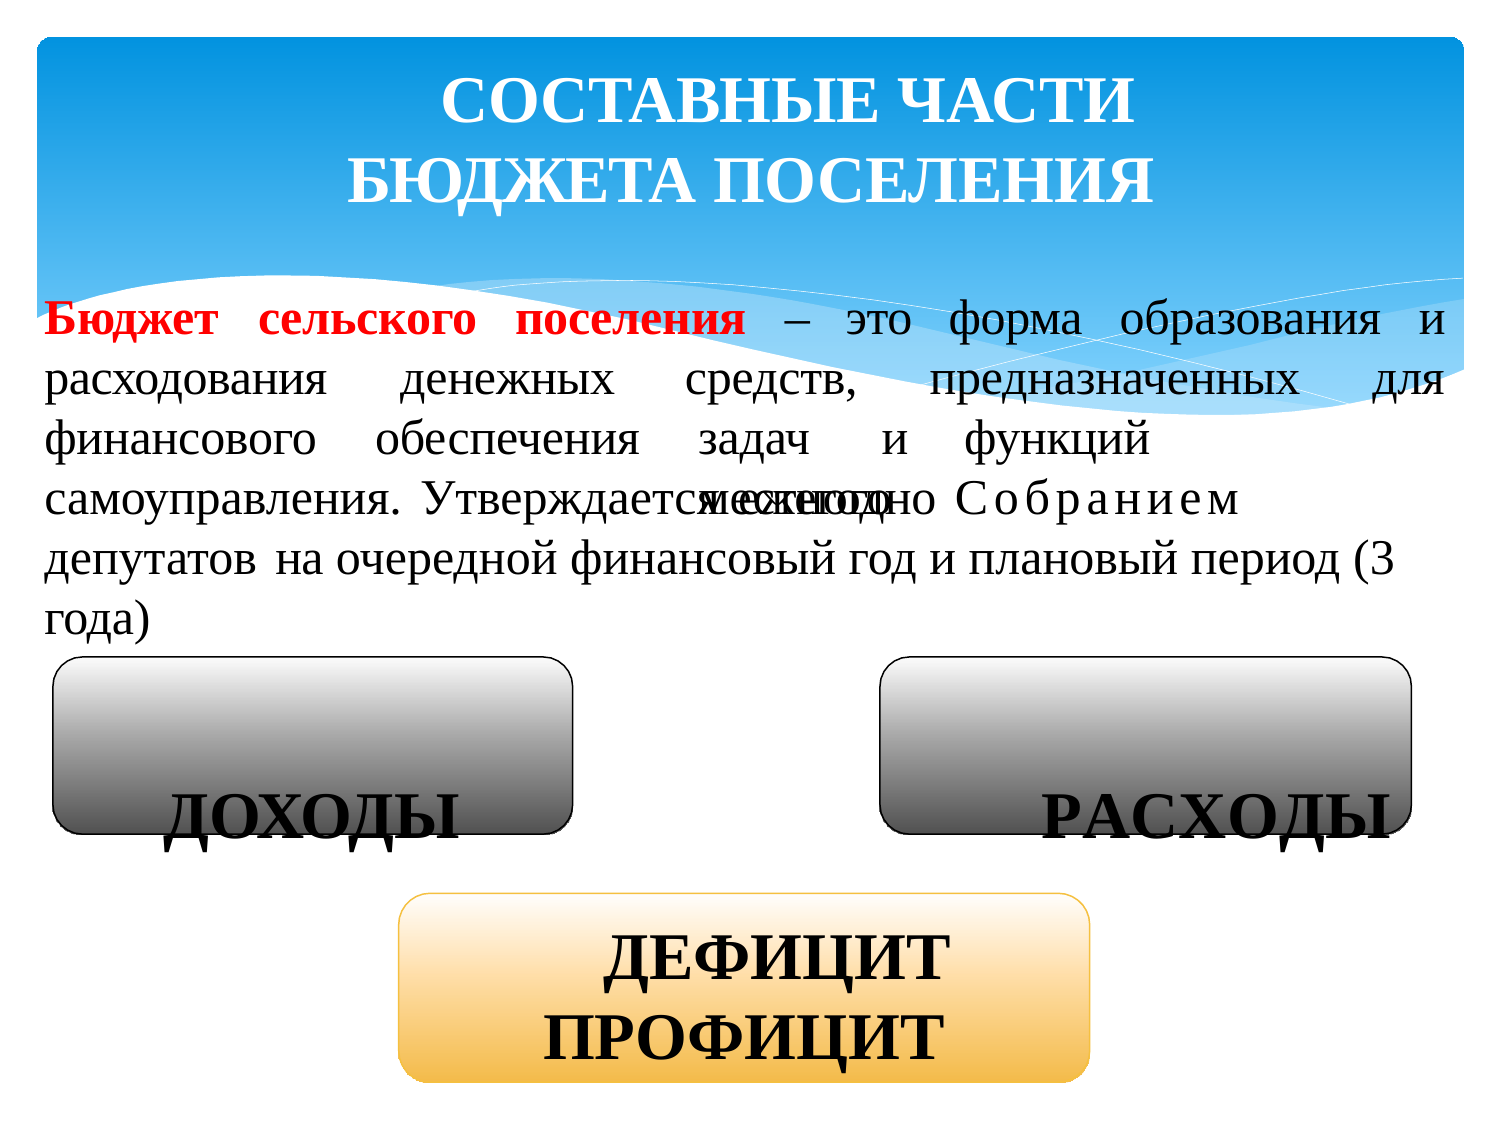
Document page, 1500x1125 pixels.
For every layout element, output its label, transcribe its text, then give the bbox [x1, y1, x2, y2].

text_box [34, 37, 1466, 494]
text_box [51, 656, 574, 836]
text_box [397, 892, 1091, 1084]
text_box самоуправления. Утверждается ежегодно Собранием депутатов на очередной финансовый год и плановый период (3 года) ДОХОДЫ РАСХОДЫ ДЕФИЦИТ ПРОФИЦИТ [42, 502, 1446, 1073]
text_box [878, 656, 1413, 836]
